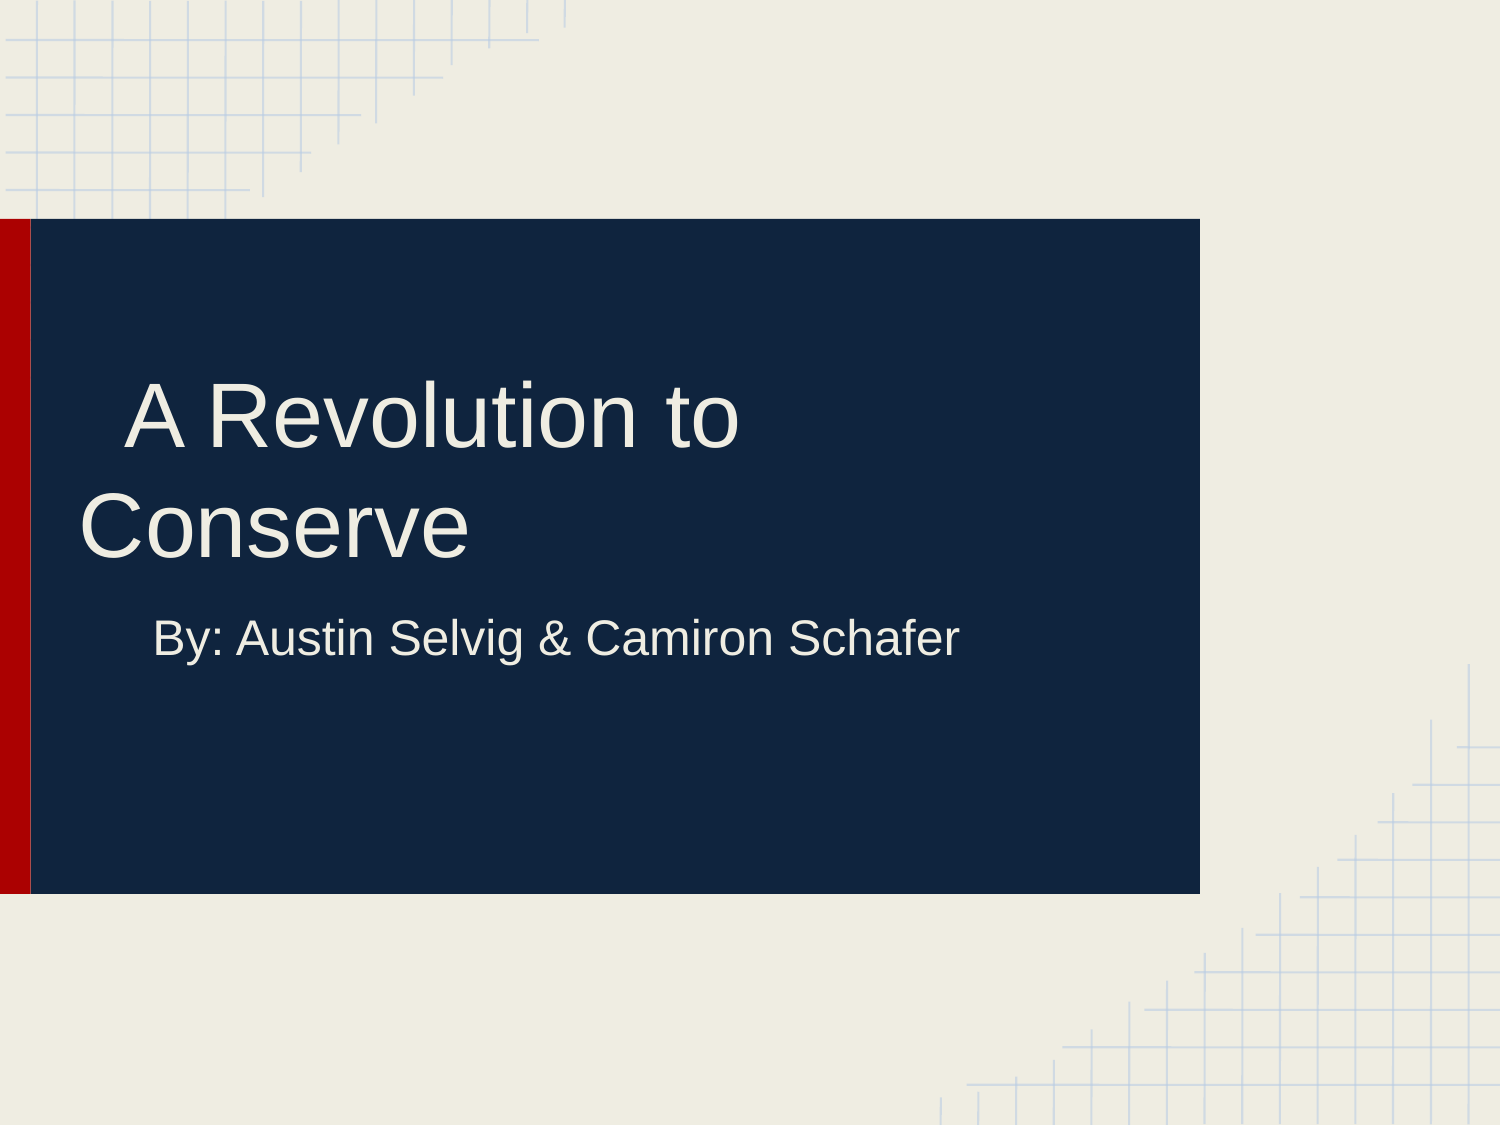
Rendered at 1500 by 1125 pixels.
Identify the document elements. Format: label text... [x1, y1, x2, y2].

title A Revolution to Conserve [63, 371, 1163, 591]
subtitle By: Austin Selvig & Camiron Schafer [112, 590, 1163, 739]
